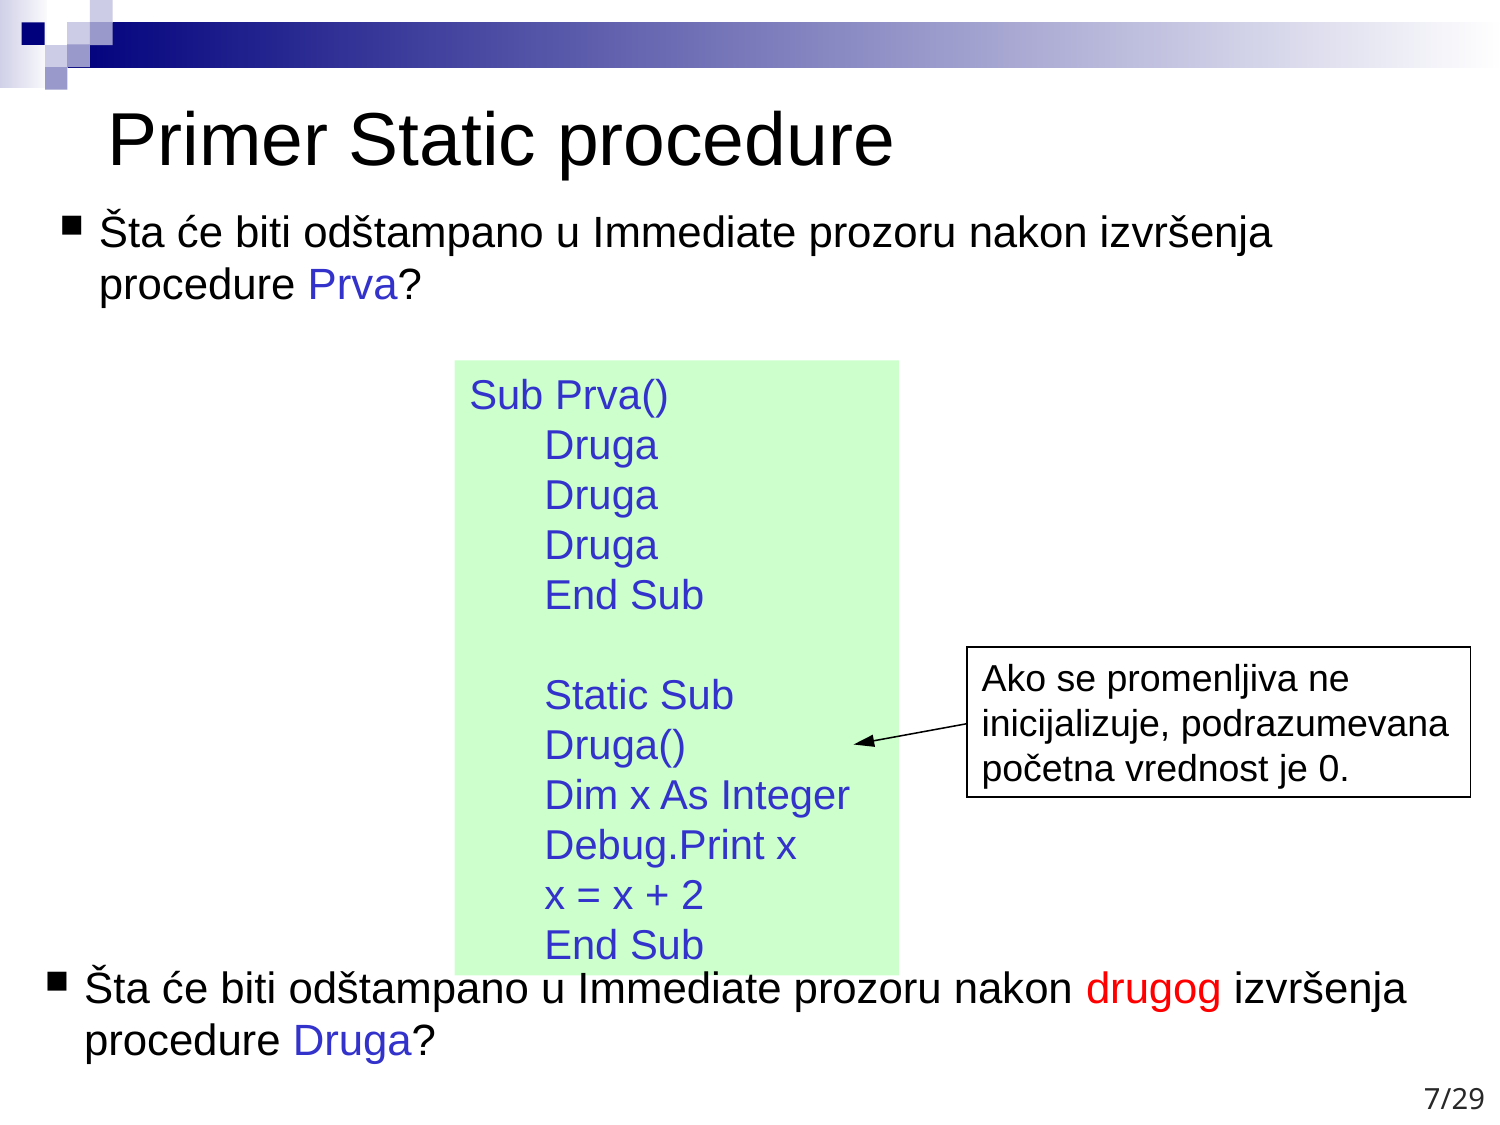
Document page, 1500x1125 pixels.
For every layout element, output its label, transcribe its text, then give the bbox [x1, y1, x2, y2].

text_box Šta će biti odštampano u Immediate prozoru nakon drugog izvršenja procedure Druga? [35, 952, 1447, 1093]
text_box Sub Prva() Druga Druga Druga End Sub Static Sub Druga() Dim x As Integer Debug.Print x x = x + 2 End Sub [454, 360, 899, 952]
text_box Ako se promenljiva ne inicijalizuje, podrazumevana početna vrednost je 0. [966, 647, 1471, 797]
text_box 7/29 [1374, 1072, 1500, 1123]
title Primer Static procedure [92, 75, 927, 196]
text_box Šta će biti odštampano u Immediate prozoru nakon izvršenja procedure Prva? [50, 196, 1424, 337]
text_box [853, 723, 968, 747]
